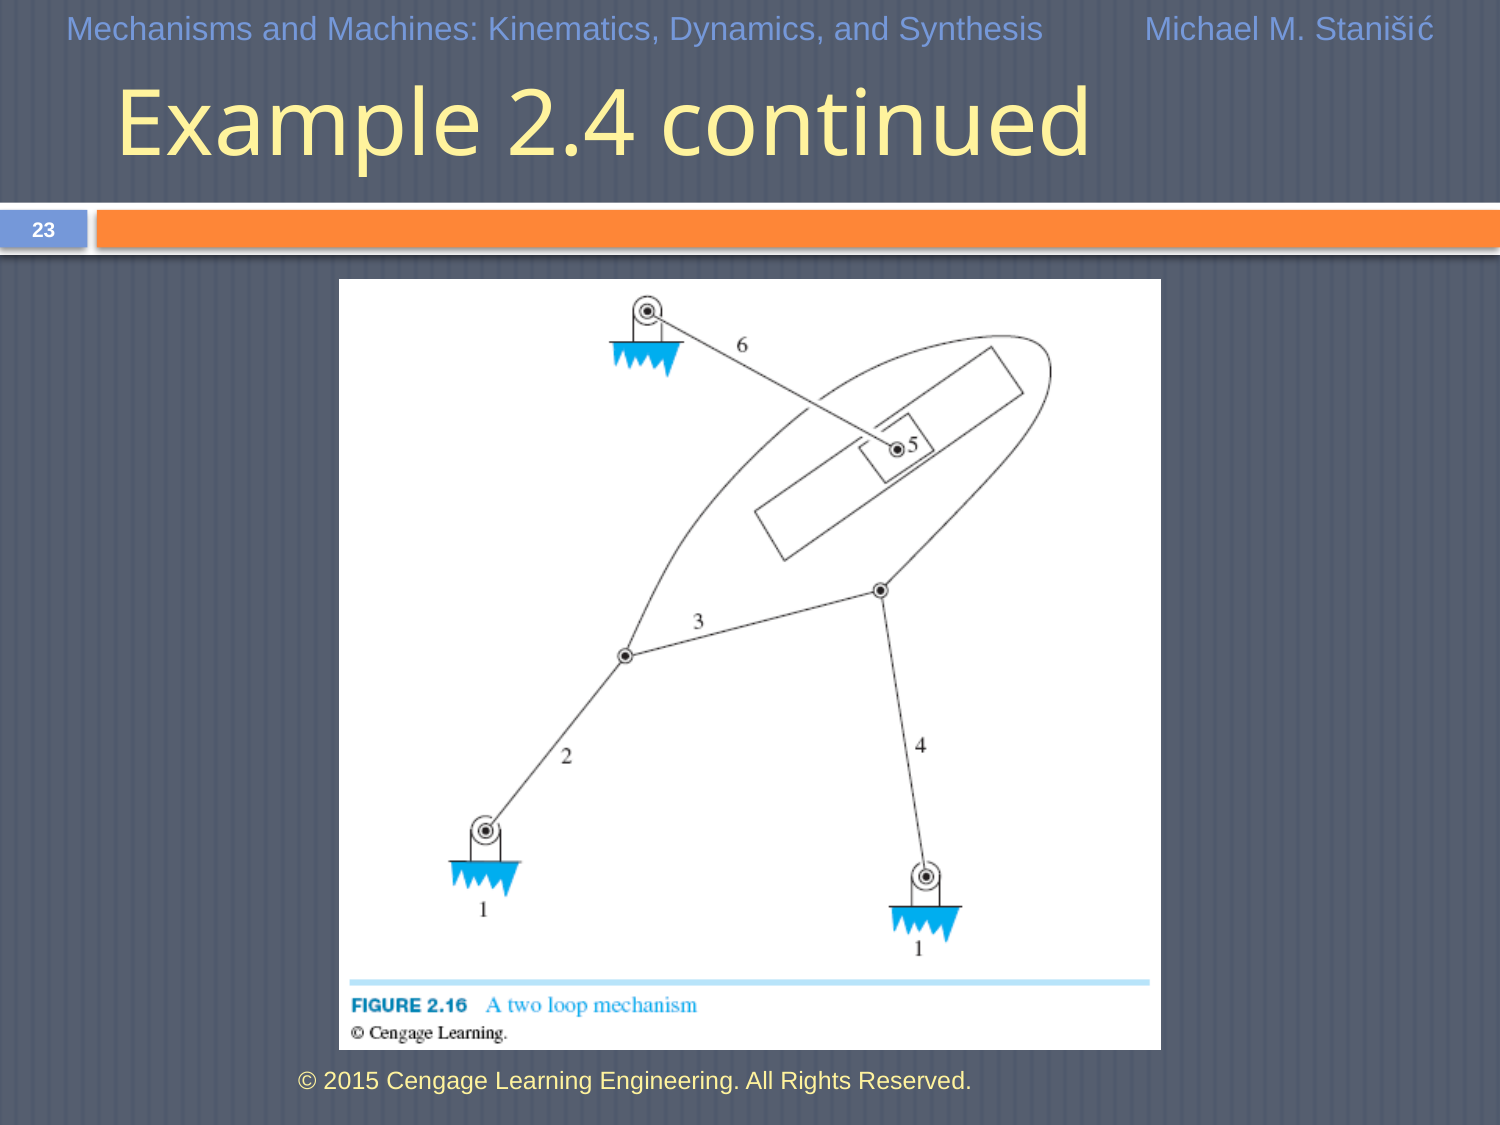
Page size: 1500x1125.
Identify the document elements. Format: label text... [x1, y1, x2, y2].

text_box Mechanisms and Machines: Kinematics, Dynamics, and Synthesis Michael M. Stanišić [0, 0, 1500, 55]
footer © 2015 Cengage Learning Engineering. All Rights Reserved. [106, 1050, 996, 1110]
slide_number 23 [0, 208, 88, 249]
title Example 2.4 continued [99, 55, 1438, 201]
picture [338, 279, 1162, 1051]
